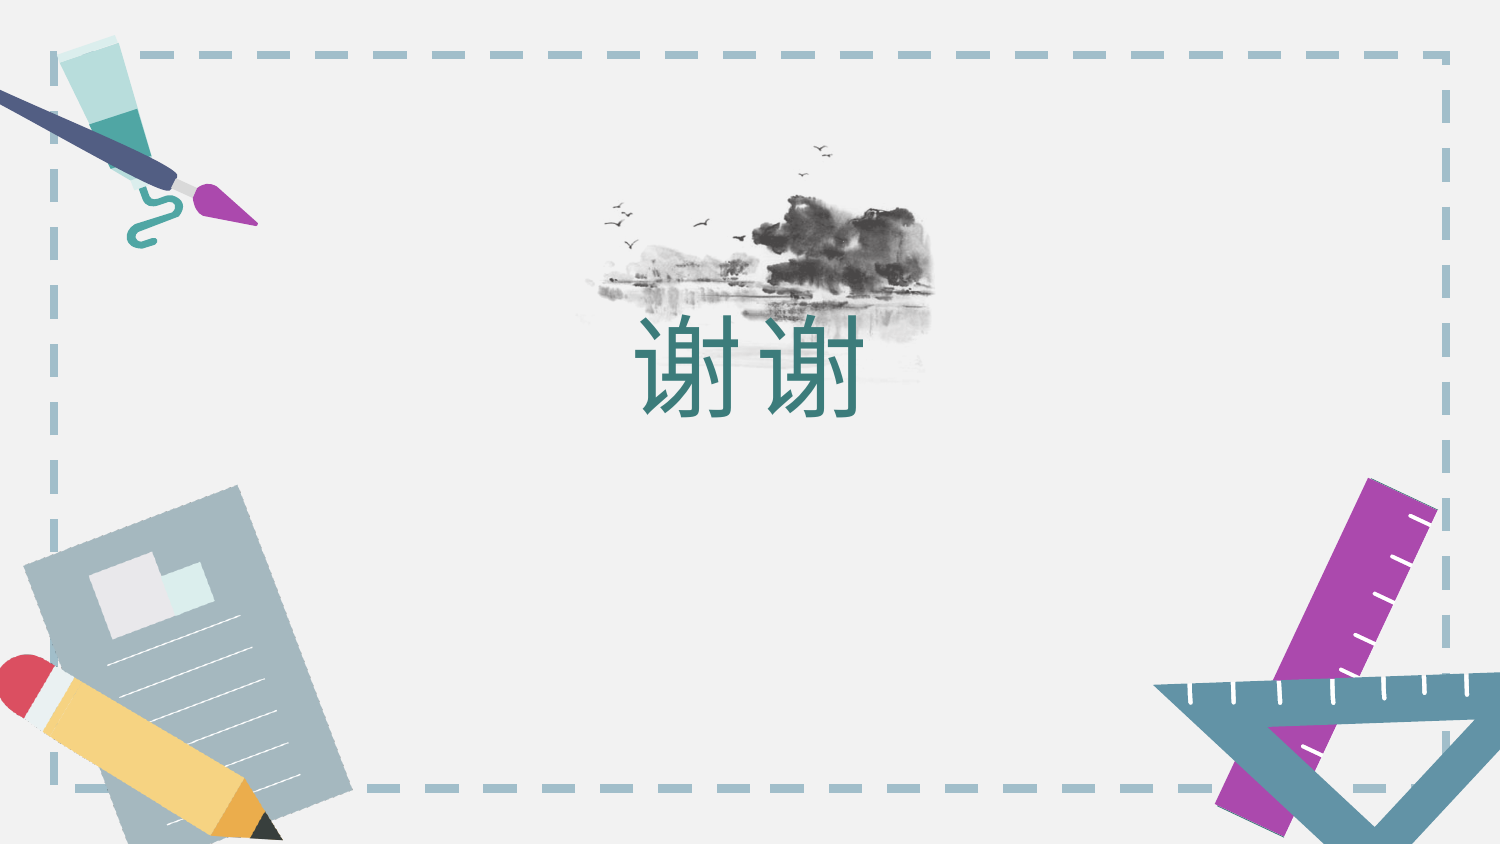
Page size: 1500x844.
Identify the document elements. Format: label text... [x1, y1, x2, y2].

text_box 谢谢 [284, 264, 1215, 433]
picture [0, 484, 353, 844]
picture [575, 144, 936, 386]
